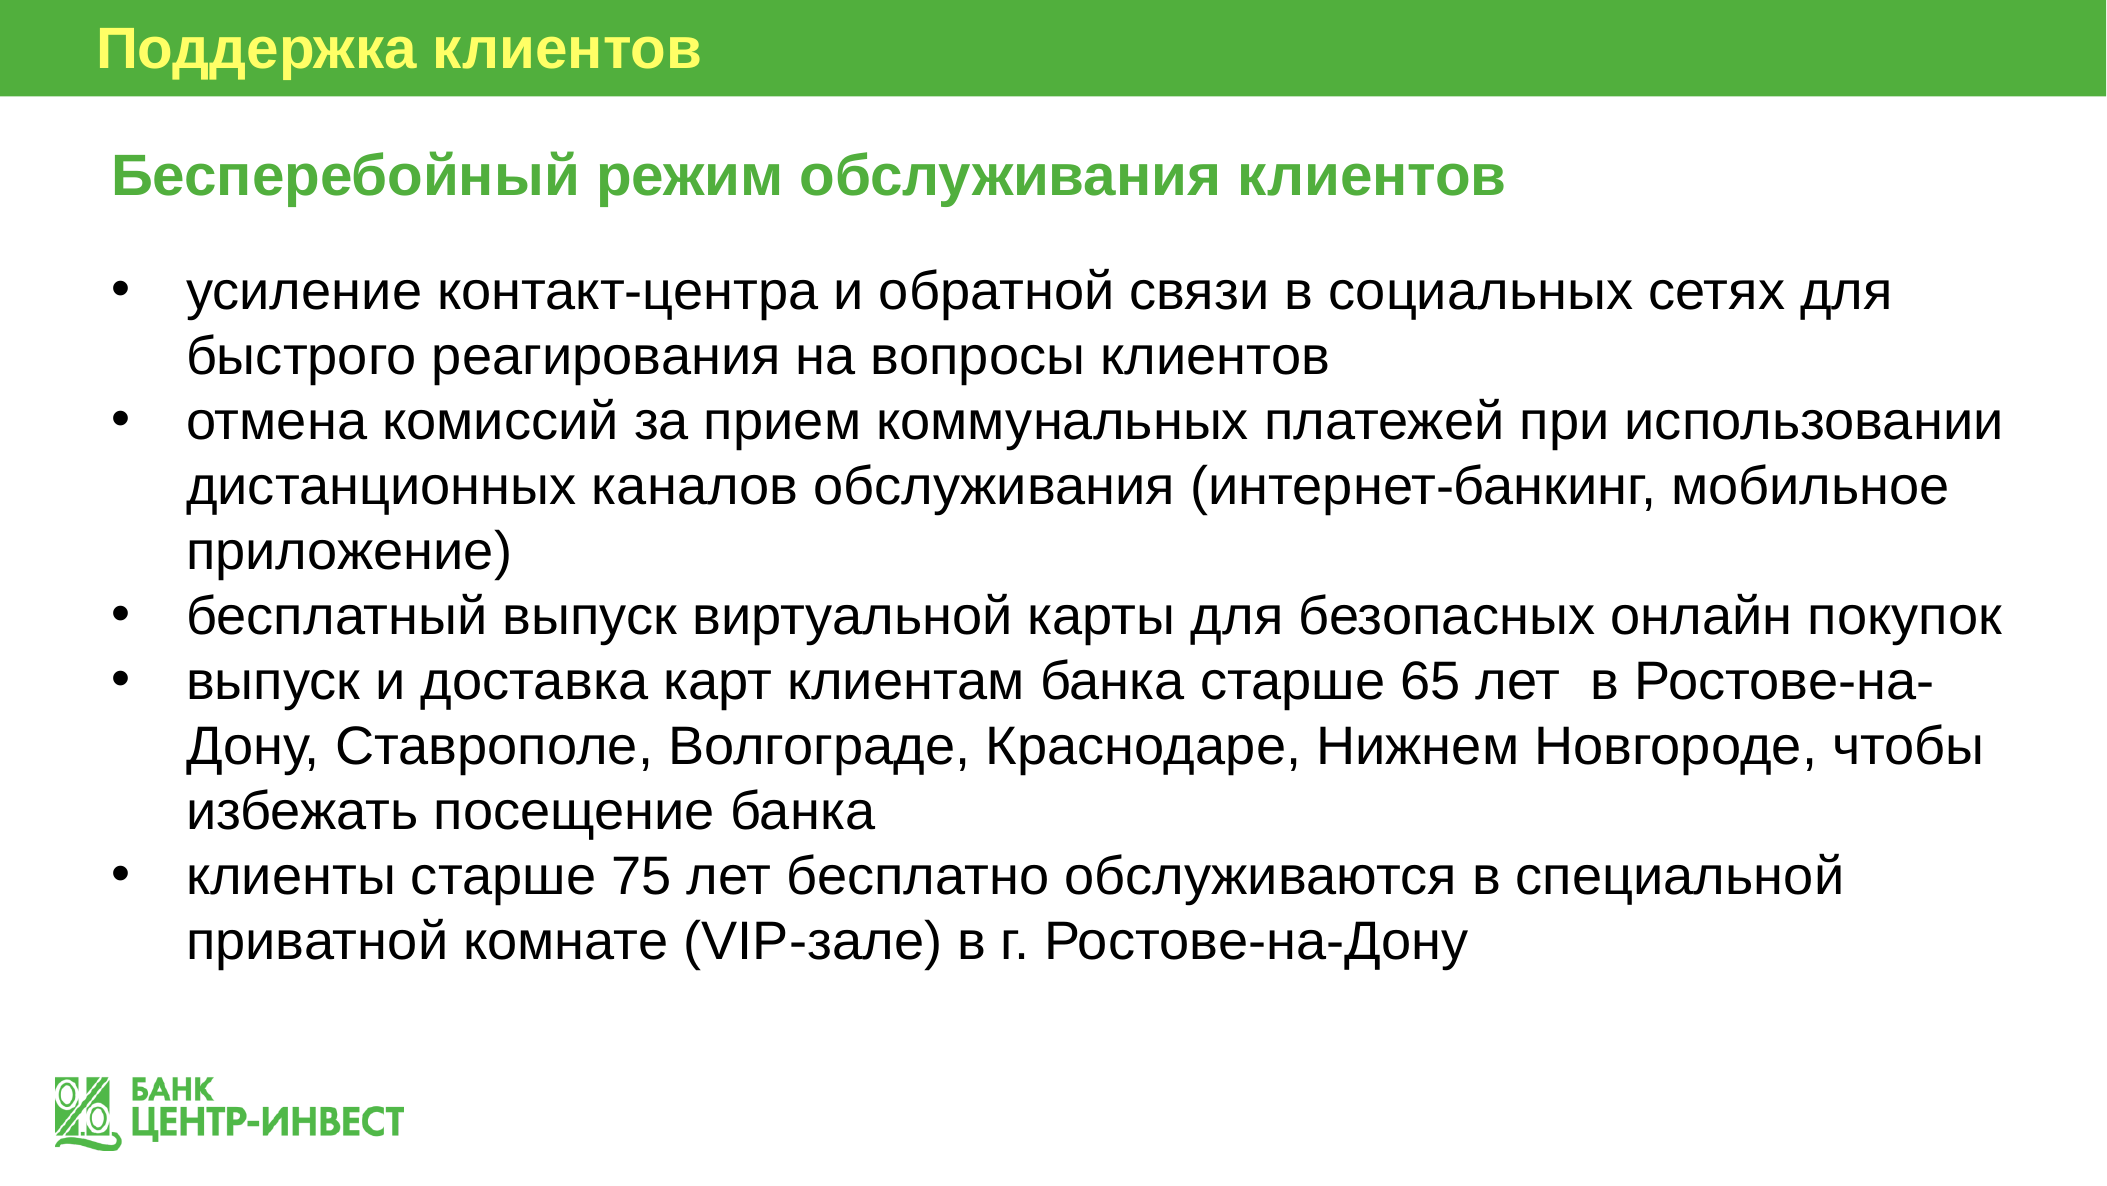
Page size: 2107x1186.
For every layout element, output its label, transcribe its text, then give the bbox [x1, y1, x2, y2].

title Поддержка клиентов [96, 0, 1993, 98]
text_box усиление контакт-центра и обратной связи в социальных сетях для быстрого реагирования на вопросы клиентов отмена комиссий за прием коммунальных платежей при использовании дистанционных каналов обслуживания (интернет-банкинг, мобильное приложение) бесплатный выпуск виртуальной карты для безопасных онлайн покупок выпуск и доставка карт клиентам банка старше 65 лет в Ростове-на-Дону, Ставрополе, Волгограде, Краснодаре, Нижнем Новгороде, чтобы избежать посещение банка клиенты старше 75 лет бесплатно обслуживаются в специальной приватной комнате (VIP-зале) в г. Ростове-на-Дону [96, 248, 2046, 1043]
picture [54, 1076, 404, 1151]
text_box Бесперебойный режим обслуживания клиентов [96, 129, 2081, 215]
